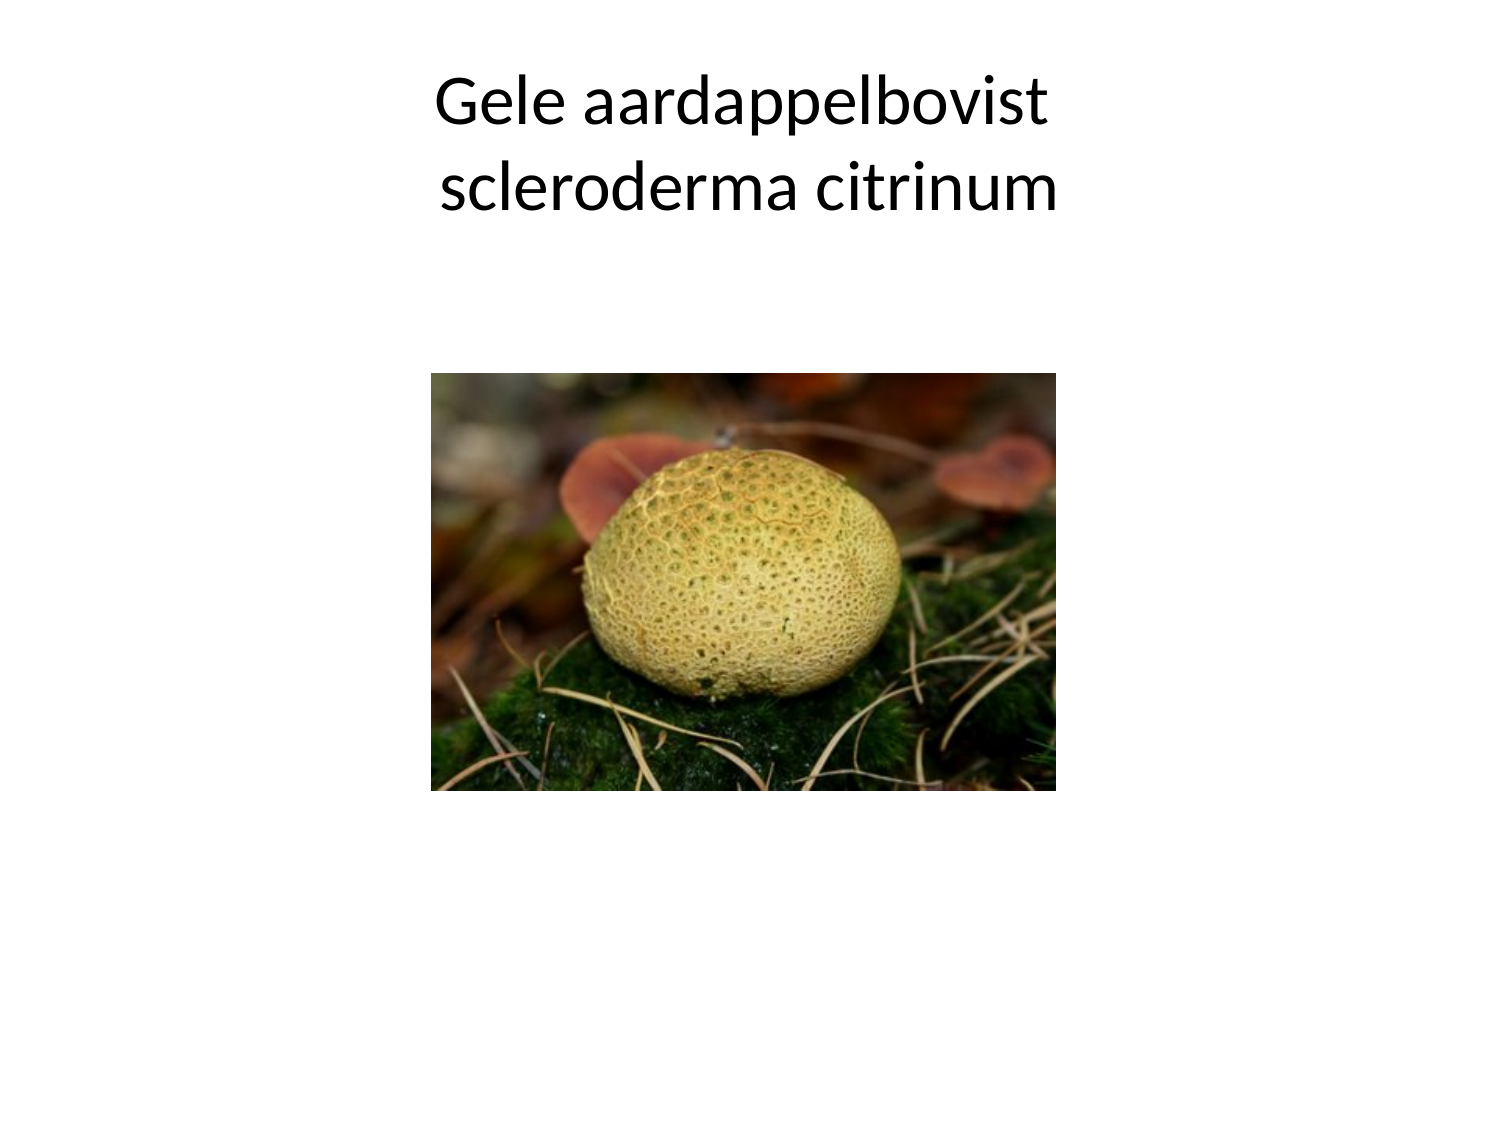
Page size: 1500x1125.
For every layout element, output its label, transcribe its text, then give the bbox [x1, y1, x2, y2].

picture [430, 373, 1057, 791]
title Gele aardappelbovist scleroderma citrinum [75, 45, 1425, 233]
